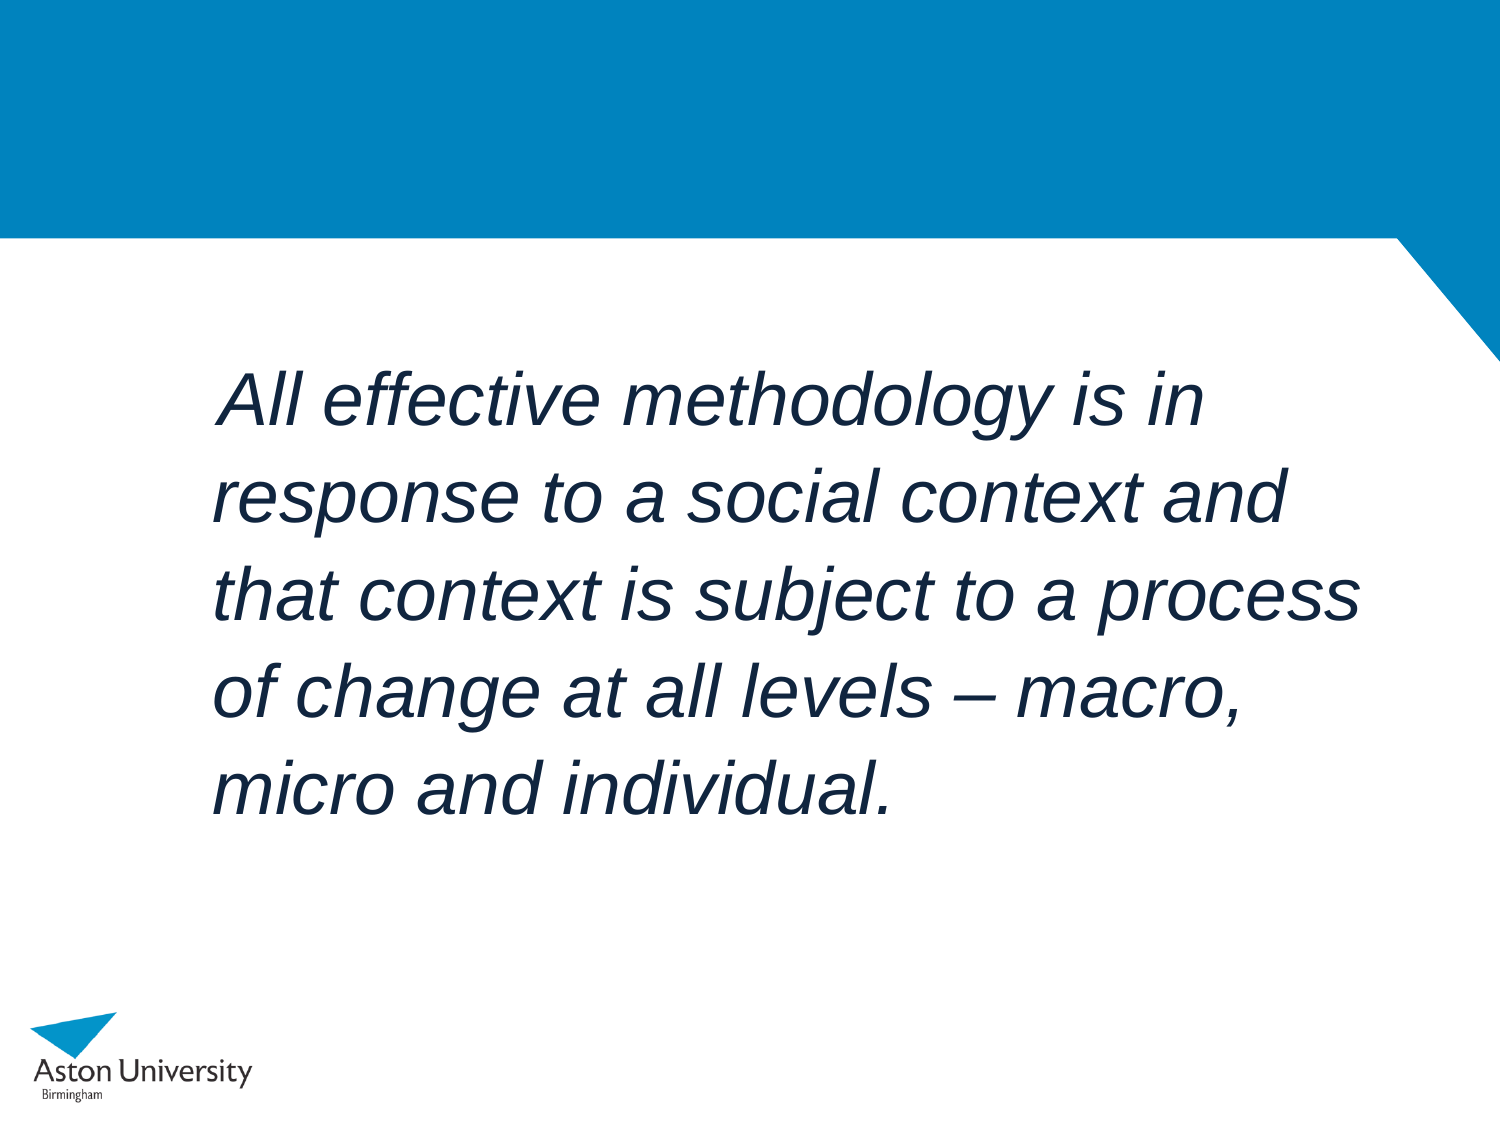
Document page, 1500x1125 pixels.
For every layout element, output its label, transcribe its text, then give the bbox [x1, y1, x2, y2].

picture [28, 1011, 253, 1103]
list All effective methodology is in response to a social context and that context is subject to a process of change at all levels – macro, micro and individual. [156, 343, 1398, 1004]
